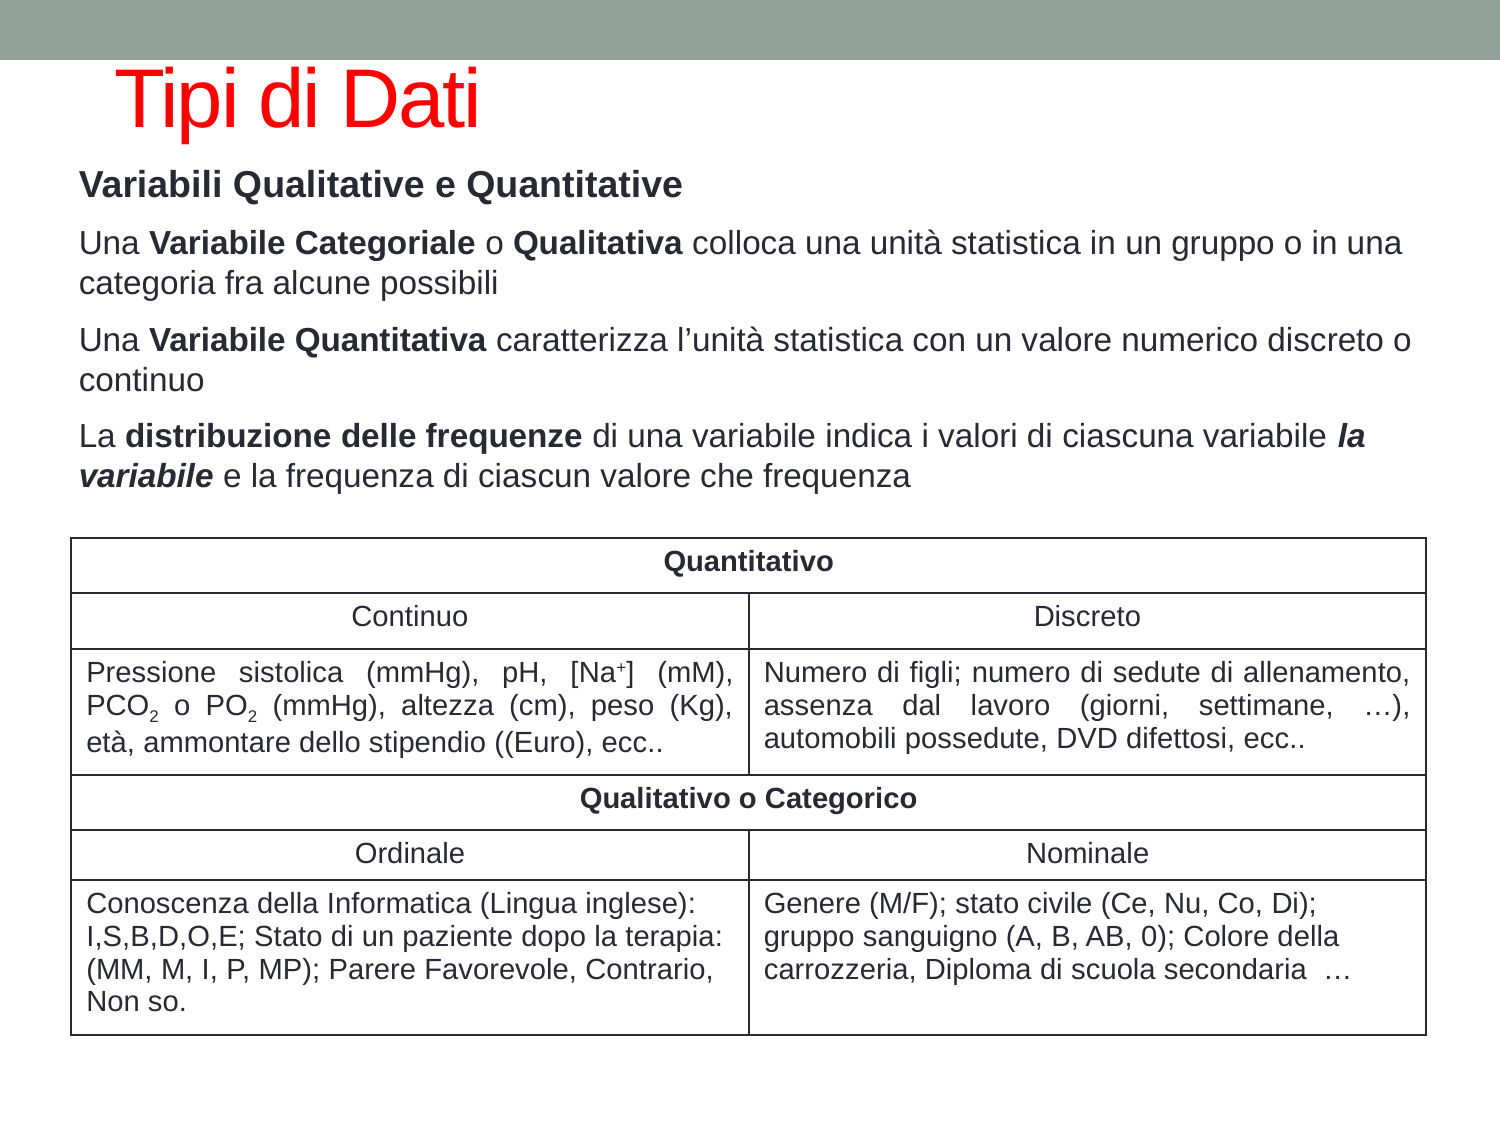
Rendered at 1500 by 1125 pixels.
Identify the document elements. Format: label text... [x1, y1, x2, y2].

table_cell Genere (M/F); stato civile (Ce, Nu, Co, Di); gruppo sanguigno (A, B, AB, 0); Colore della carrozzeria, Diploma di scuola secondaria … [750, 881, 1425, 1034]
table_cell Pressione sistolica (mmHg), pH, [Na+] (mM), PCO2 o PO2 (mmHg), altezza (cm), peso (Kg), età, ammontare dello stipendio ((Euro), ecc.. [72, 650, 748, 774]
table_cell Discreto [750, 594, 1425, 648]
text_box Variabili Qualitative e Quantitative Una Variabile Categoriale o Qualitativa colloca una unità statistica in un gruppo o in una categoria fra alcune possibili Una Variabile Quantitativa caratterizza l’unità statistica con un valore numerico discreto o continuo La distribuzione delle frequenze di una variabile indica i valori di ciascuna variabile la variabile e la frequenza di ciascun valore che frequenza [64, 152, 1459, 502]
table_cell Continuo [72, 594, 748, 648]
table_cell Numero di figli; numero di sedute di allenamento, assenza dal lavoro (giorni, settimane, …), automobili possedute, DVD difettosi, ecc.. [750, 650, 1425, 774]
table_cell Conoscenza della Informatica (Lingua inglese): I,S,B,D,O,E; Stato di un paziente dopo la terapia: (MM, M, I, P, MP); Parere Favorevole, Contrario, Non so. [72, 881, 748, 1034]
table_cell Nominale [750, 831, 1425, 879]
table_cell Qualitativo o Categorico [72, 776, 1425, 829]
title Tipi di Dati [99, 32, 1400, 152]
table_header Quantitativo [72, 539, 1425, 592]
table_cell Ordinale [72, 831, 748, 879]
